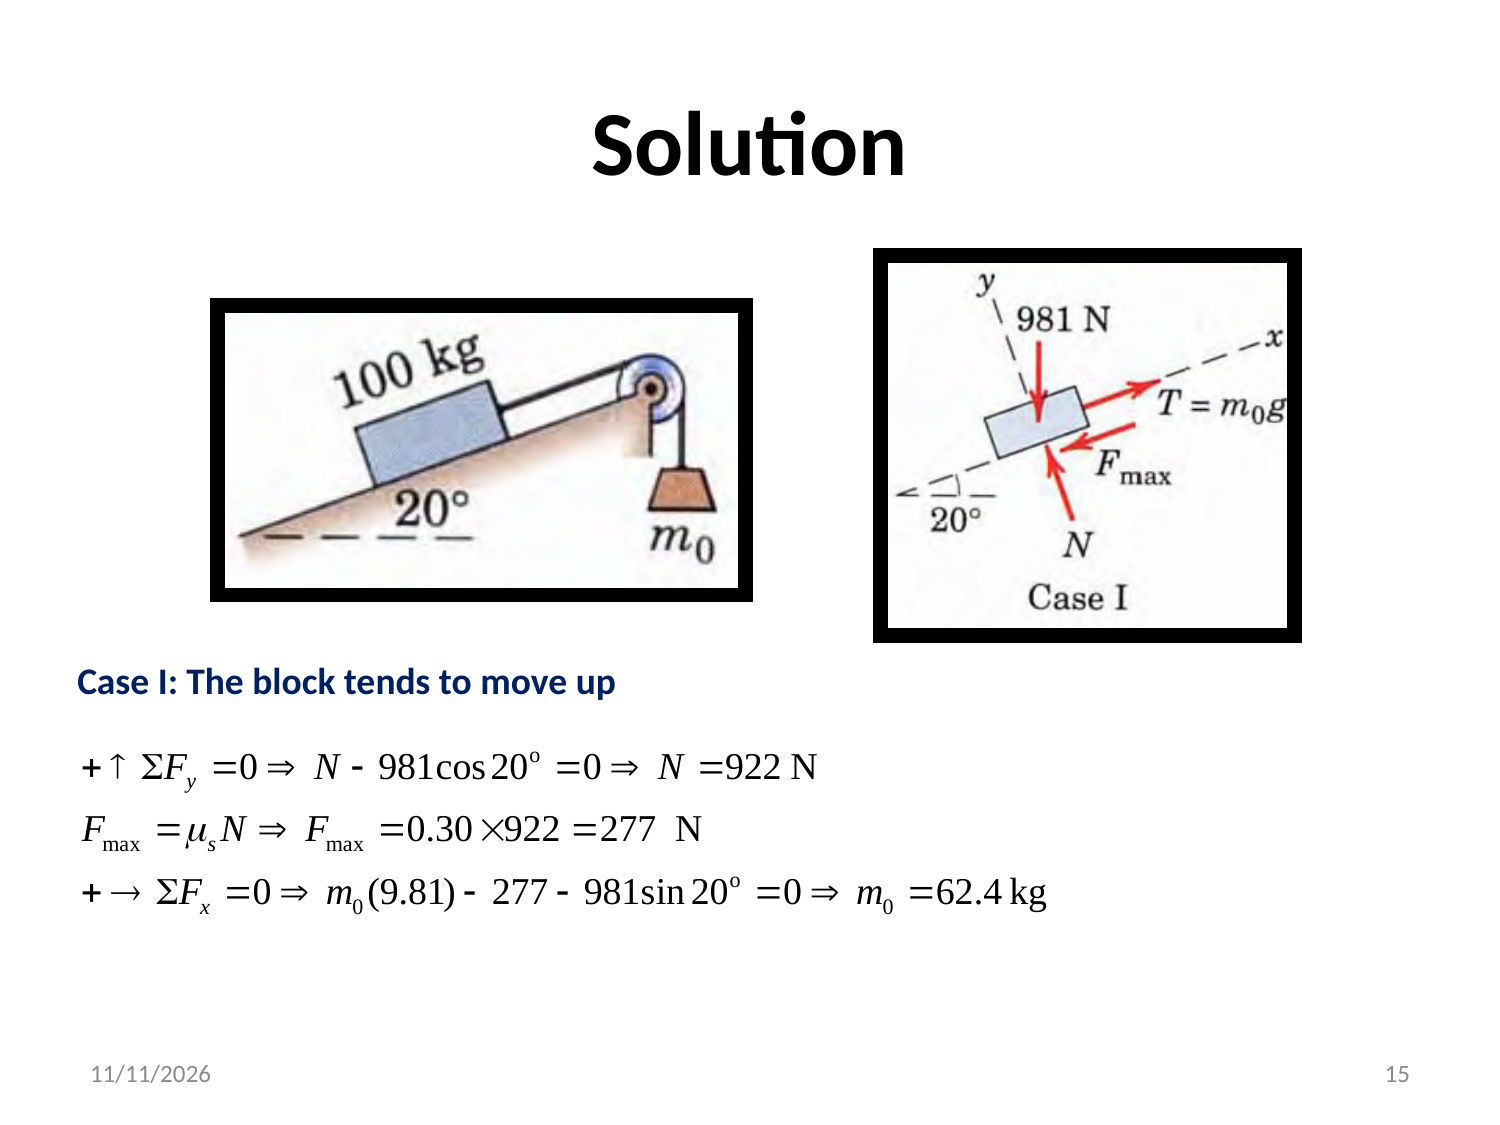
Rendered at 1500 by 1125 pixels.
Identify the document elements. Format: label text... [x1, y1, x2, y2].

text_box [74, 737, 1054, 922]
picture [887, 262, 1288, 629]
picture [224, 312, 739, 588]
title Solution [75, 45, 1425, 233]
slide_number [75, 1042, 425, 1103]
text_box Case I: The block tends to move up [62, 649, 788, 710]
slide_number 15 [1074, 1042, 1425, 1103]
